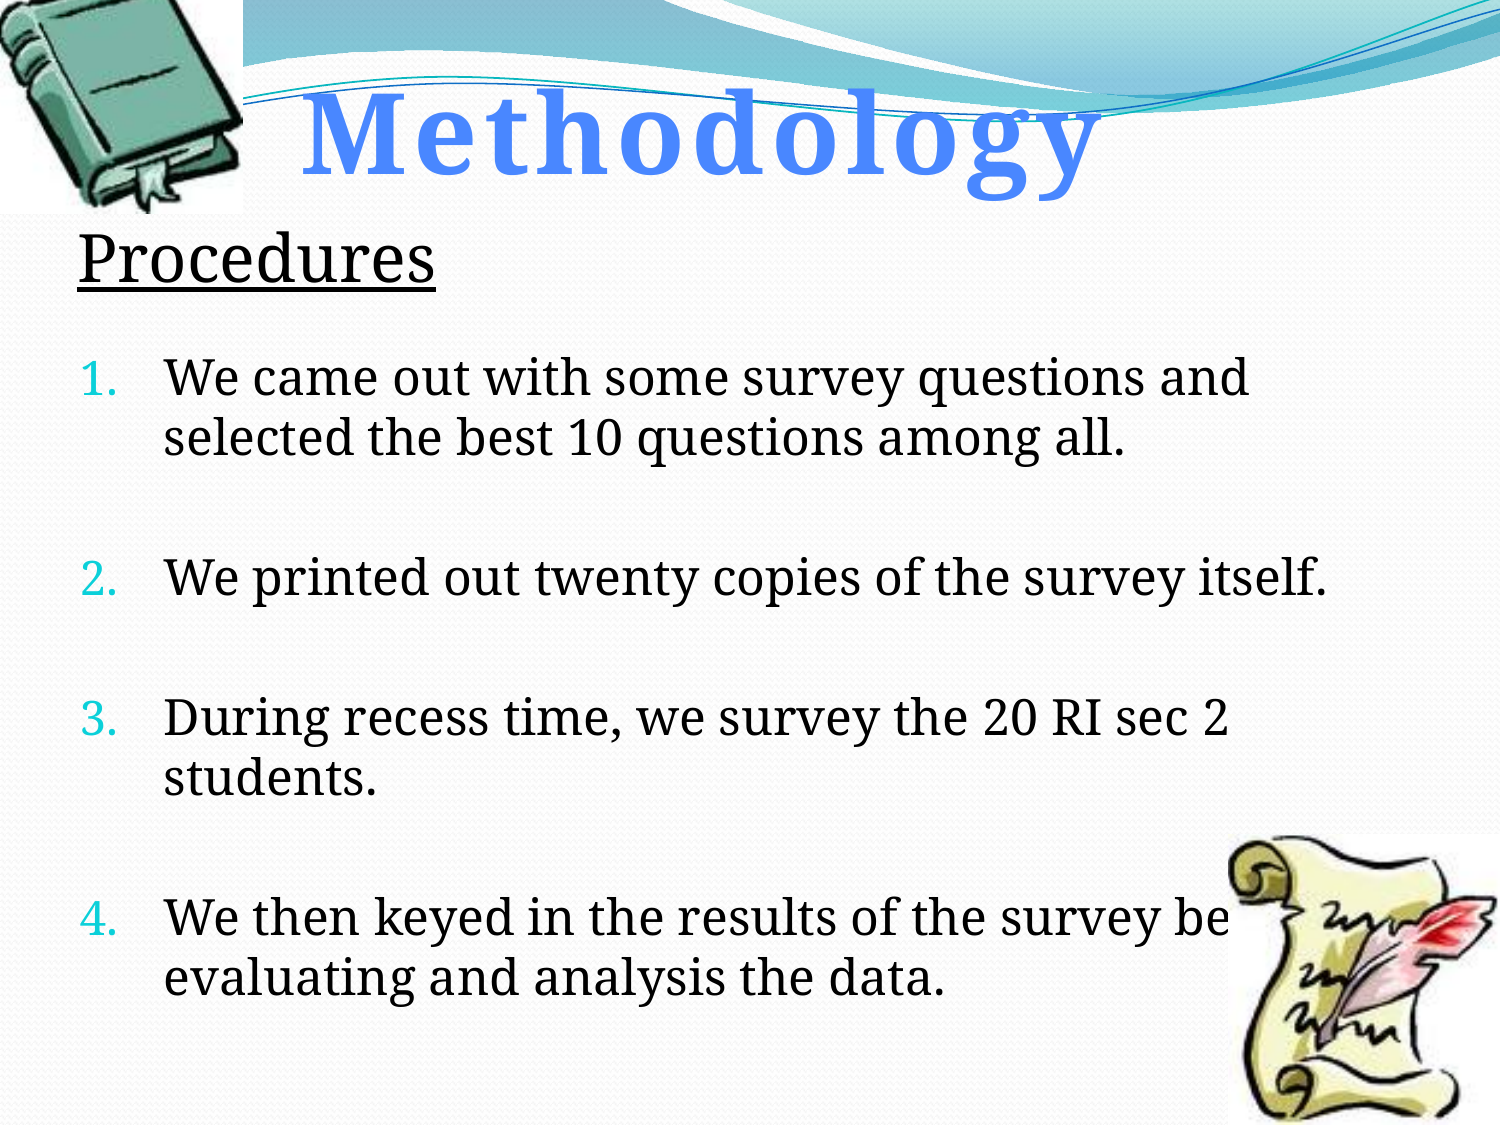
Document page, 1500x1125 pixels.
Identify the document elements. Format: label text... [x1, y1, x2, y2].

picture [0, 0, 243, 215]
picture [1228, 833, 1500, 1125]
text_box Procedures [62, 208, 462, 303]
list We came out with some survey questions and selected the best 10 questions among all. We printed out twenty copies of the survey itself. During recess time, we survey the 20 RI sec 2 students. We then keyed in the results of the survey before evaluating and analysis the data. [64, 338, 1415, 1081]
text_box Methodology [285, 54, 1118, 205]
